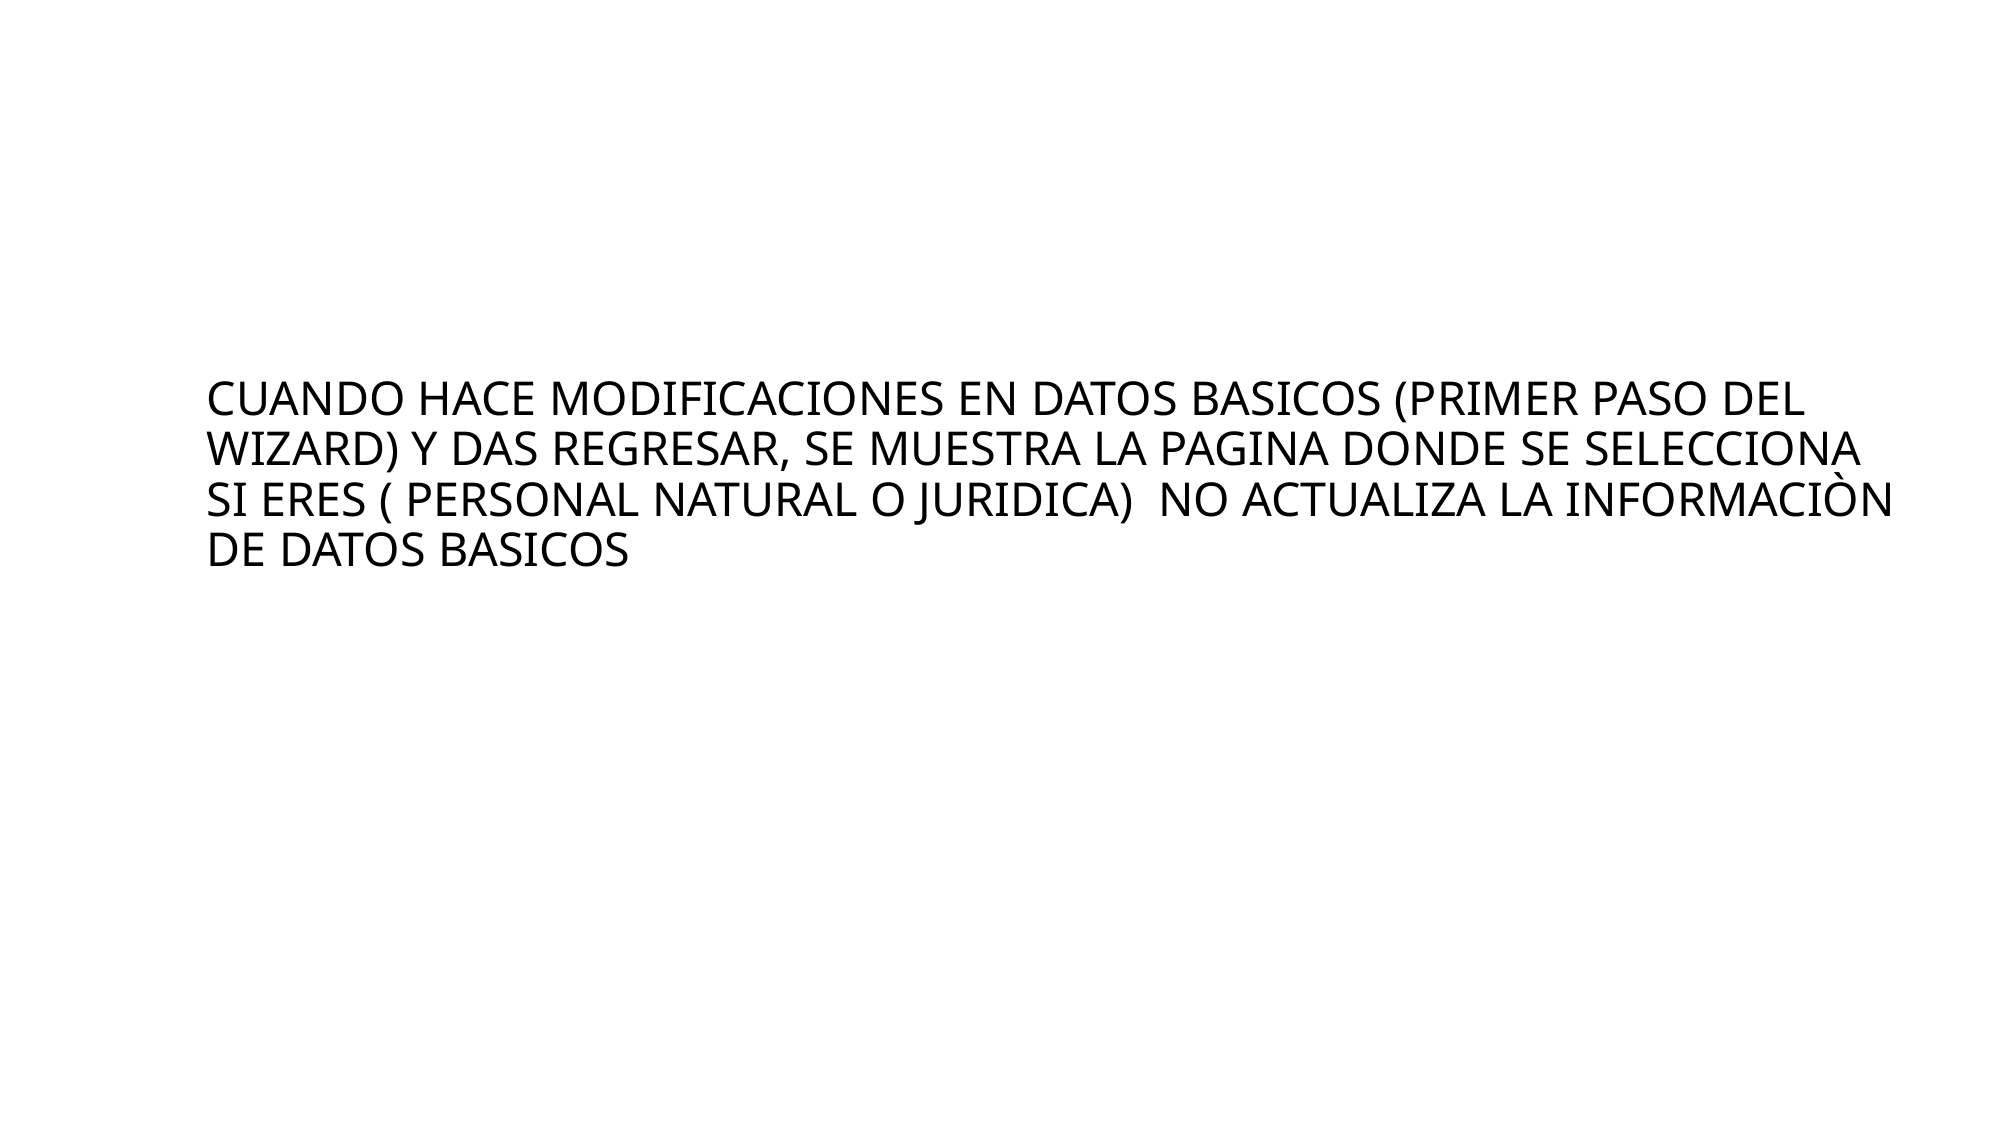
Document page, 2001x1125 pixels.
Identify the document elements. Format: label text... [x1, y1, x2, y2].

title CUANDO HACE MODIFICACIONES EN DATOS BASICOS (PRIMER PASO DEL WIZARD) Y DAS REGRESAR, SE MUESTRA LA PAGINA DONDE SE SELECCIONA SI ERES ( PERSONAL NATURAL O JURIDICA) NO ACTUALIZA LA INFORMACIÒN DE DATOS BASICOS [191, 367, 1917, 585]
